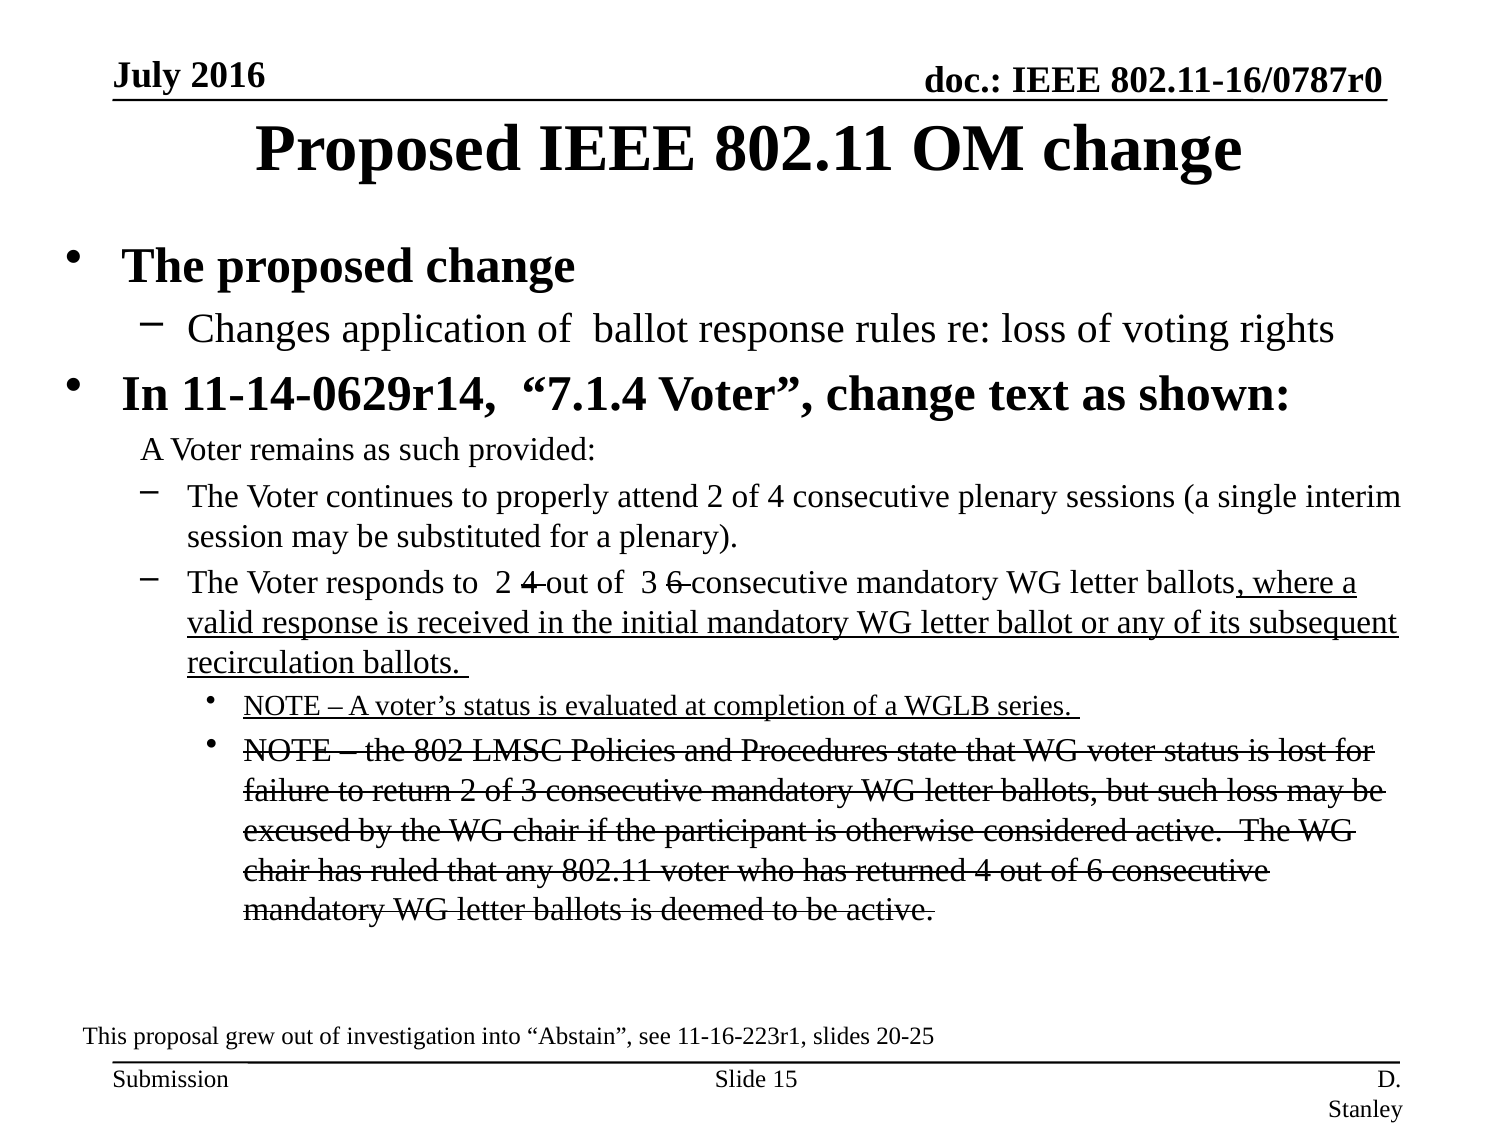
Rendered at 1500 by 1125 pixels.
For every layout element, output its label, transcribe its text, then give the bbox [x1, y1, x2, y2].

title Proposed IEEE 802.11 OM change [112, 74, 1388, 213]
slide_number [112, 49, 401, 96]
footer D. Stanley, HP Enterprise [1324, 1061, 1402, 1093]
text_box This proposal grew out of investigation into “Abstain”, see 11-16-223r1, slides 20-25 [68, 1012, 951, 1058]
slide_number Slide 15 [712, 1061, 800, 1093]
list The proposed change Changes application of ballot response rules re: loss of voting rights In 11-14-0629r14, “7.1.4 Voter”, change text as shown: A Voter remains as such provided: The Voter continues to properly attend 2 of 4 consecutive plenary sessions (a single interim session may be substituted for a plenary). The Voter responds to 2 4 out of 3 6 consecutive mandatory WG letter ballots, where a valid response is received in the initial mandatory WG letter ballot or any of its subsequent recirculation ballots. NOTE – A voter’s status is evaluated at completion of a WGLB series. NOTE – the 802 LMSC Policies and Procedures state that WG voter status is lost for failure to return 2 of 3 consecutive mandatory WG letter ballots, but such loss may be excused by the WG chair if the participant is otherwise considered active. The WG chair has ruled that any 802.11 voter who has returned 4 out of 6 consecutive mandatory WG letter ballots is deemed to be active. [49, 224, 1426, 976]
